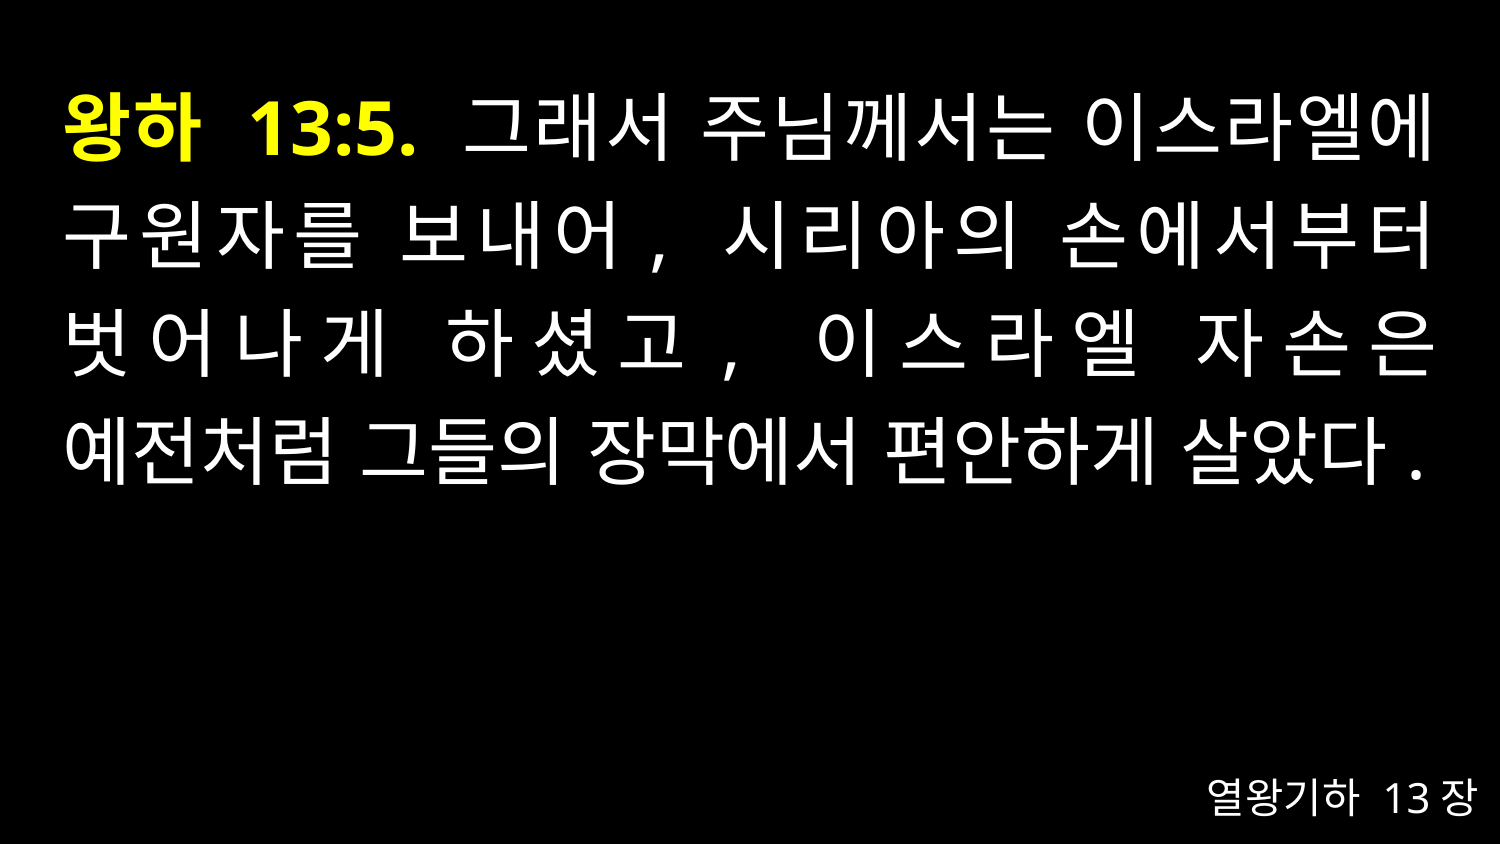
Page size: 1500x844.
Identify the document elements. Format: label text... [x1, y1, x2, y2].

title 왕하 13:5. 그래서 주님께서는 이스라엘에 구원자를 보내어, 시리아의 손에서부터 벗어나게 하셨고, 이스라엘 자손은 예전처럼 그들의 장막에서 편안하게 살았다. [0, 0, 1500, 844]
subtitle 열왕기하 13장 [916, 770, 1500, 844]
